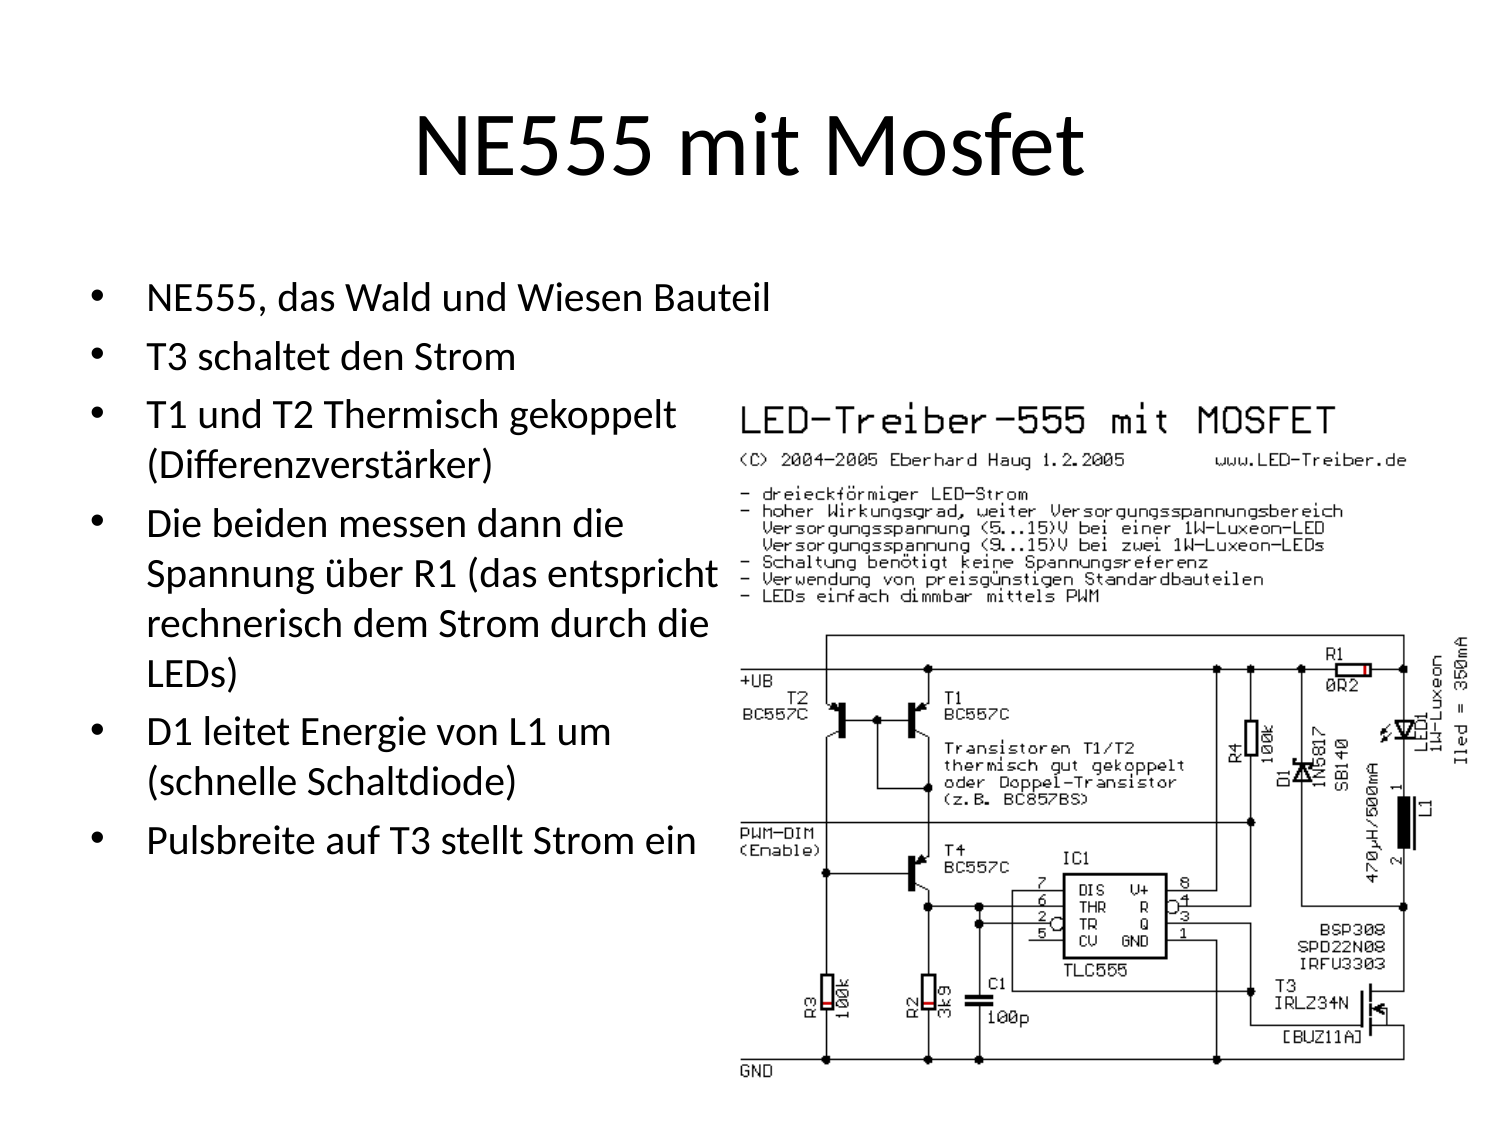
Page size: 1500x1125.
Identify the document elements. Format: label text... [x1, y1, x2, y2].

list NE555, das Wald und Wiesen Bauteil T3 schaltet den Strom T1 und T2 Thermisch gekoppelt (Differenzverstärker) Die beiden messen dann die Spannung über R1 (das entspricht rechnerisch dem Strom durch die LEDs) D1 leitet Energie von L1 um (schnelle Schaltdiode) Pulsbreite auf T3 stellt Strom ein [75, 262, 1425, 1005]
picture [731, 398, 1470, 1083]
title NE555 mit Mosfet [75, 45, 1425, 233]
